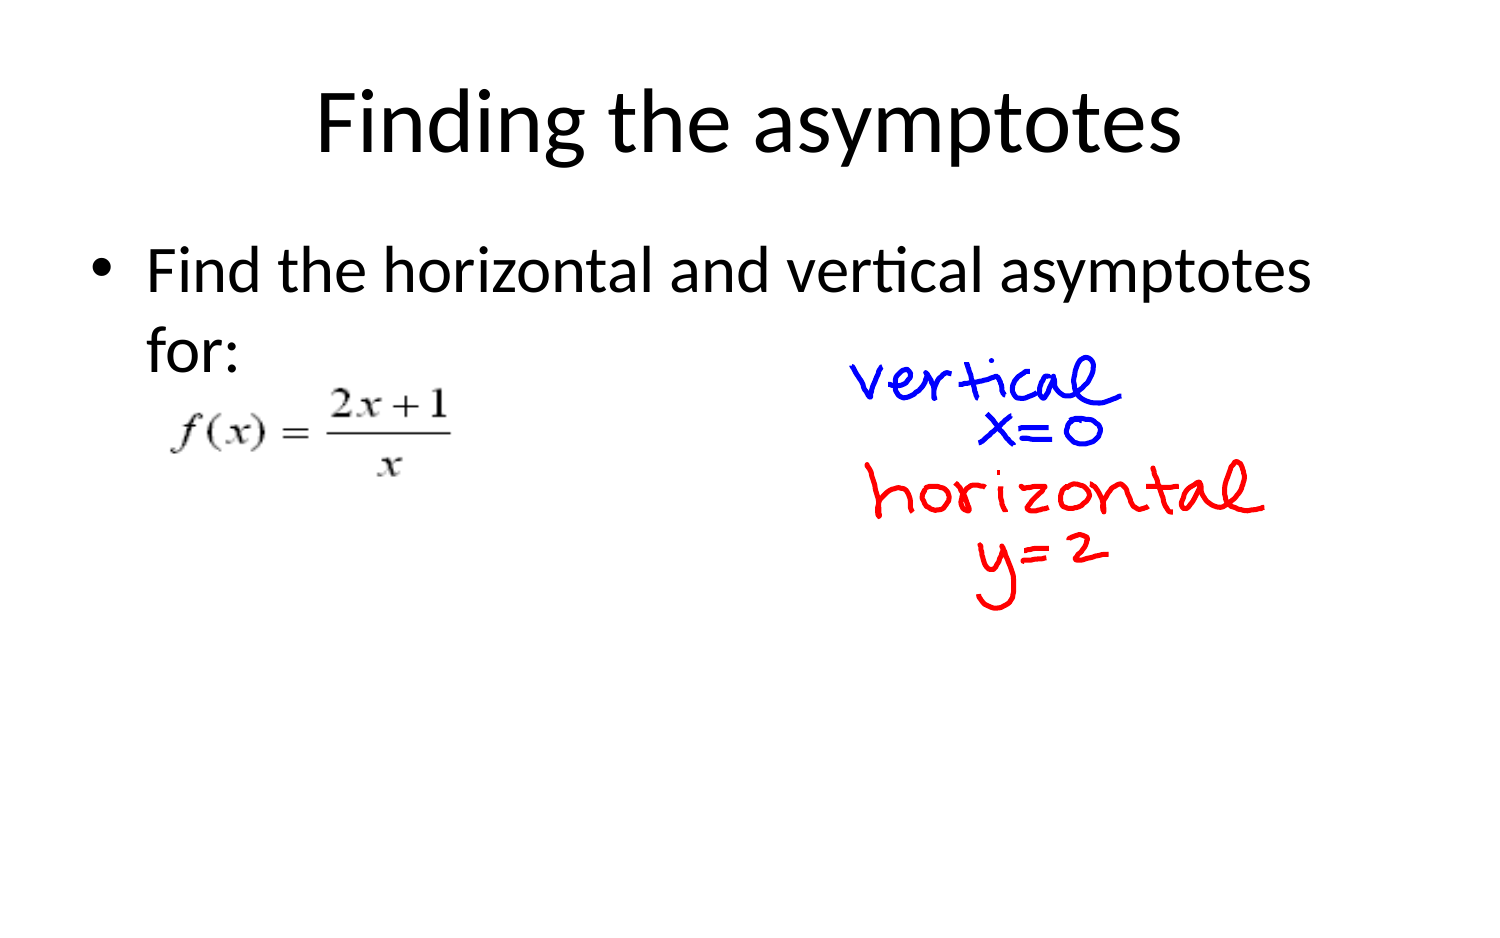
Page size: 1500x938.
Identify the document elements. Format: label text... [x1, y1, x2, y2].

text_box [888, 368, 952, 400]
text_box [986, 413, 998, 427]
list Find the horizontal and vertical asymptotes for: [75, 218, 1425, 838]
text_box [851, 365, 883, 398]
text_box [1038, 356, 1122, 404]
text_box [1021, 437, 1053, 441]
text_box [978, 415, 1012, 444]
picture [162, 377, 488, 501]
text_box [1011, 370, 1038, 400]
title Finding the asymptotes [75, 37, 1425, 194]
text_box [958, 375, 1006, 396]
text_box [965, 362, 974, 381]
text_box [998, 428, 1015, 446]
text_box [866, 461, 1265, 609]
text_box [1065, 417, 1102, 445]
text_box [1018, 426, 1049, 430]
text_box [973, 388, 979, 400]
